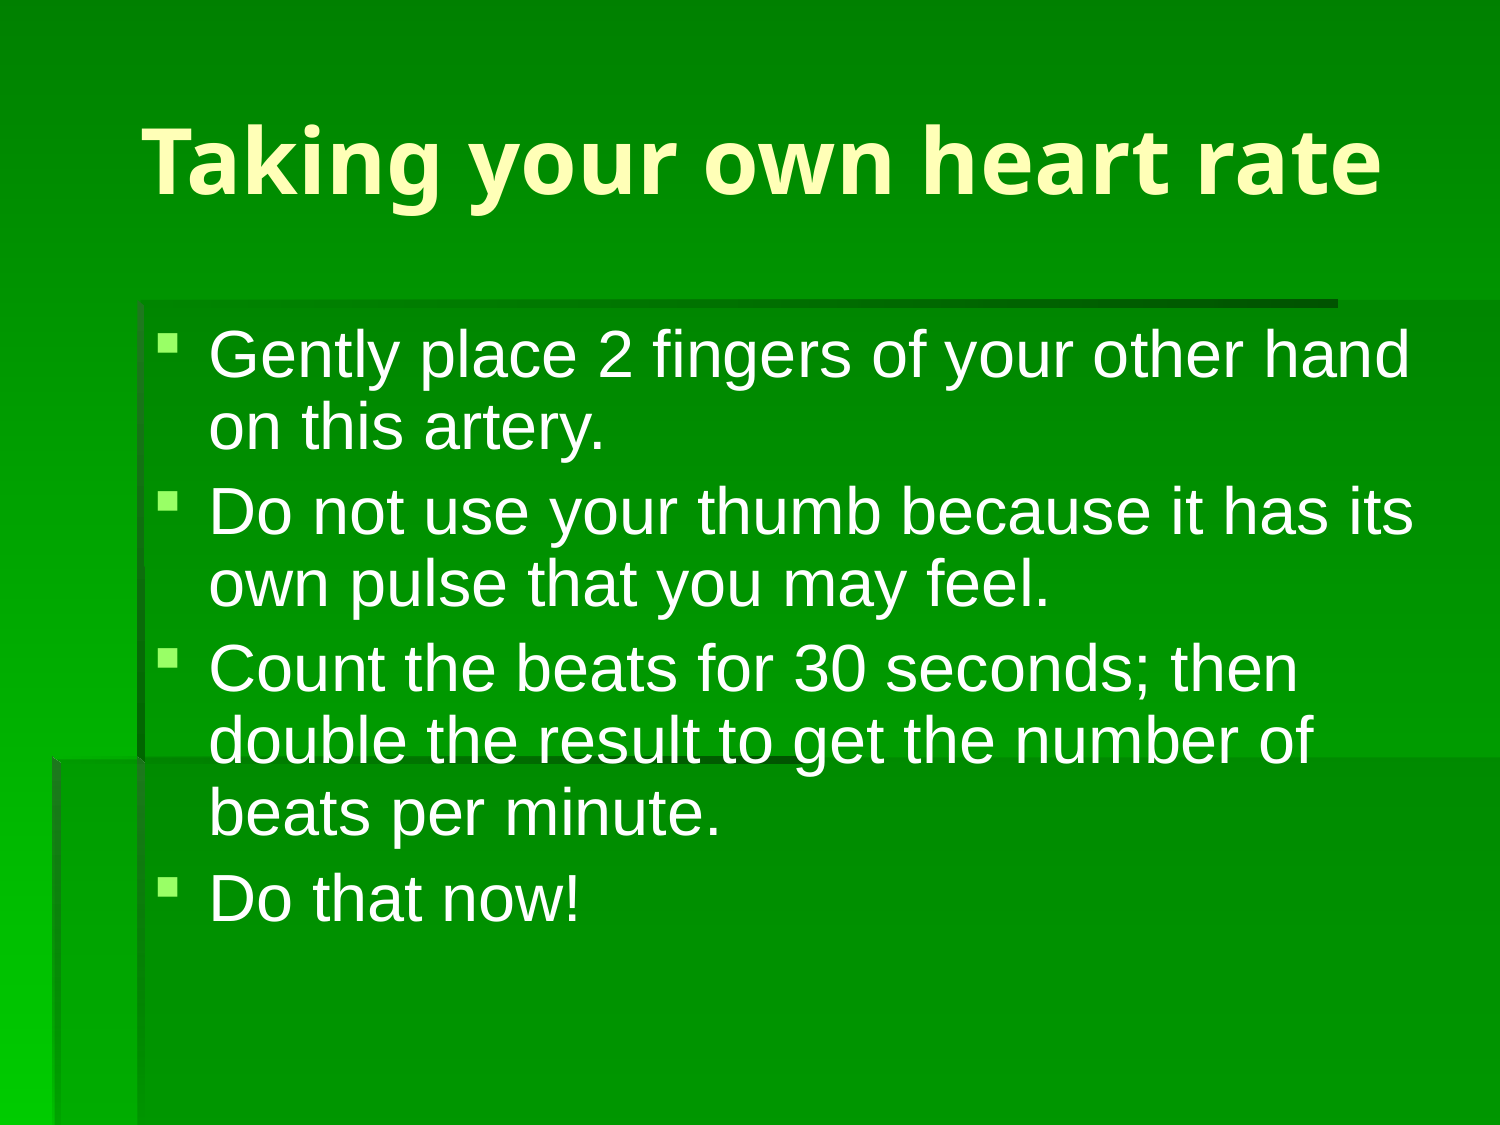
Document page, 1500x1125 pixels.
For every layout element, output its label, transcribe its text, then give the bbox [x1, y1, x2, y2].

list Gently place 2 fingers of your other hand on this artery. Do not use your thumb because it has its own pulse that you may feel. Count the beats for 30 seconds; then double the result to get the number of beats per minute. Do that now! [137, 312, 1452, 1001]
title Taking your own heart rate [74, 39, 1451, 276]
